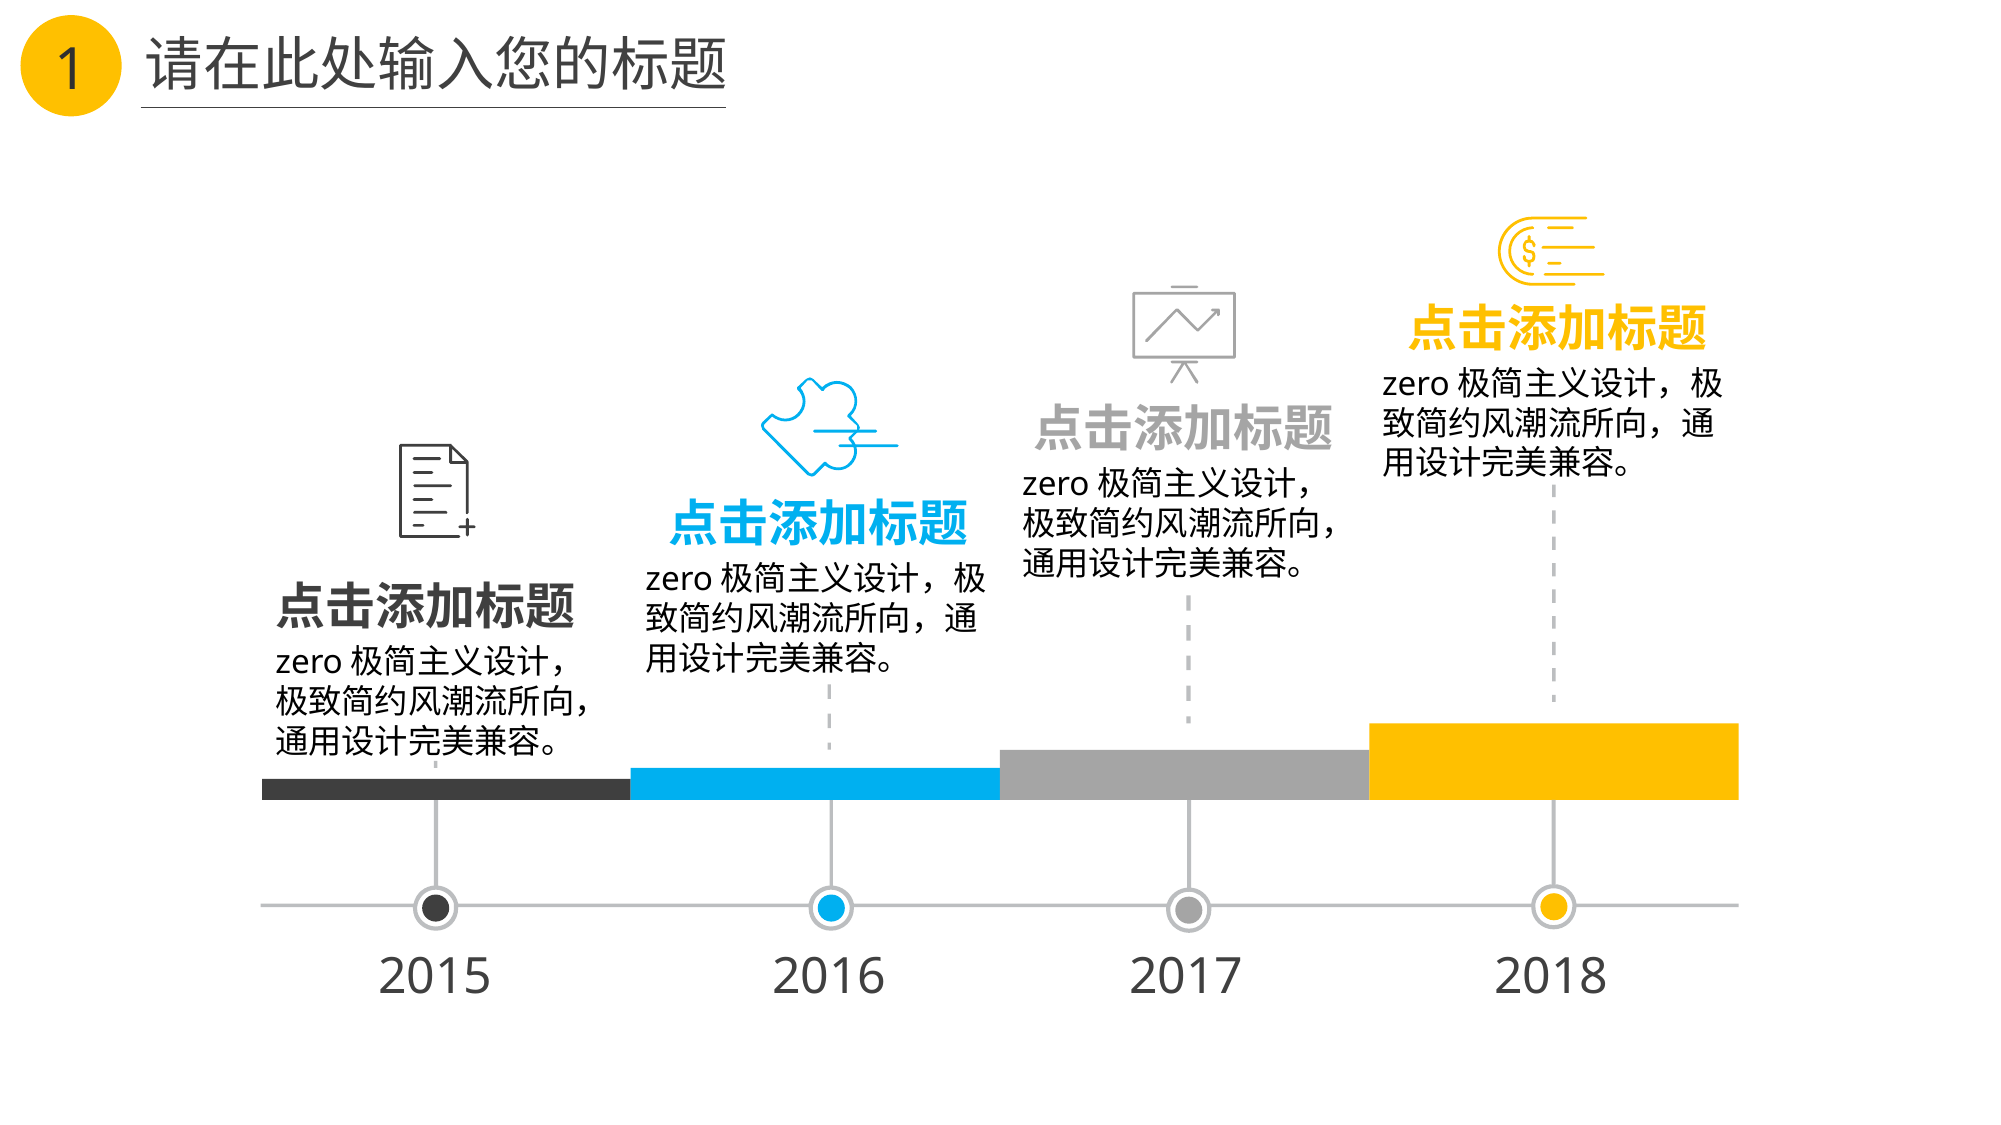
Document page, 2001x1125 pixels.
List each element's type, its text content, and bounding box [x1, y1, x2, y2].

text_box 点击添加标题 [1392, 288, 1723, 364]
text_box 2018 [1479, 936, 1624, 1012]
text_box zero极简主义设计，极致简约风潮流所向，通用设计完美兼容。 [1367, 354, 1760, 489]
text_box [1551, 799, 1556, 884]
text_box [1552, 589, 1556, 603]
text_box [1186, 595, 1191, 611]
text_box 1 [19, 14, 123, 118]
text_box [422, 894, 450, 922]
text_box 2016 [757, 936, 902, 1012]
text_box [1186, 625, 1191, 641]
text_box [999, 749, 1369, 800]
text_box [1552, 641, 1556, 656]
text_box 请在此处输入您的标题 [130, 20, 743, 105]
text_box 2015 [363, 936, 508, 1012]
text_box [1186, 685, 1191, 701]
text_box [1552, 536, 1556, 550]
text_box [1186, 716, 1191, 724]
text_box zero极简主义设计，极致简约风潮流所向，通用设计完美兼容。 [1007, 454, 1378, 590]
text_box [1540, 893, 1568, 921]
text_box zero极简主义设计，极致简约风潮流所向，通用设计完美兼容。 [260, 632, 631, 768]
text_box [260, 884, 1739, 933]
text_box zero极简主义设计，极致简约风潮流所向，通用设计完美兼容。 [630, 549, 1018, 685]
text_box [817, 894, 845, 922]
text_box [630, 767, 999, 800]
text_box [827, 685, 831, 699]
text_box [1175, 896, 1203, 924]
text_box [262, 778, 630, 800]
text_box [1552, 616, 1556, 629]
text_box [433, 800, 439, 889]
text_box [399, 443, 476, 538]
text_box [1369, 723, 1739, 800]
text_box [1552, 668, 1556, 682]
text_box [1497, 216, 1605, 286]
text_box [1552, 510, 1556, 524]
text_box [1187, 800, 1192, 889]
text_box 2017 [1114, 936, 1259, 1012]
text_box 点击添加标题 [653, 484, 984, 560]
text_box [1132, 285, 1236, 384]
text_box [829, 800, 833, 889]
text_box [760, 376, 899, 477]
text_box [1552, 563, 1556, 577]
text_box [827, 713, 831, 729]
text_box [1186, 655, 1191, 671]
text_box 点击添加标题 [260, 566, 591, 642]
text_box 点击添加标题 [1018, 388, 1349, 464]
